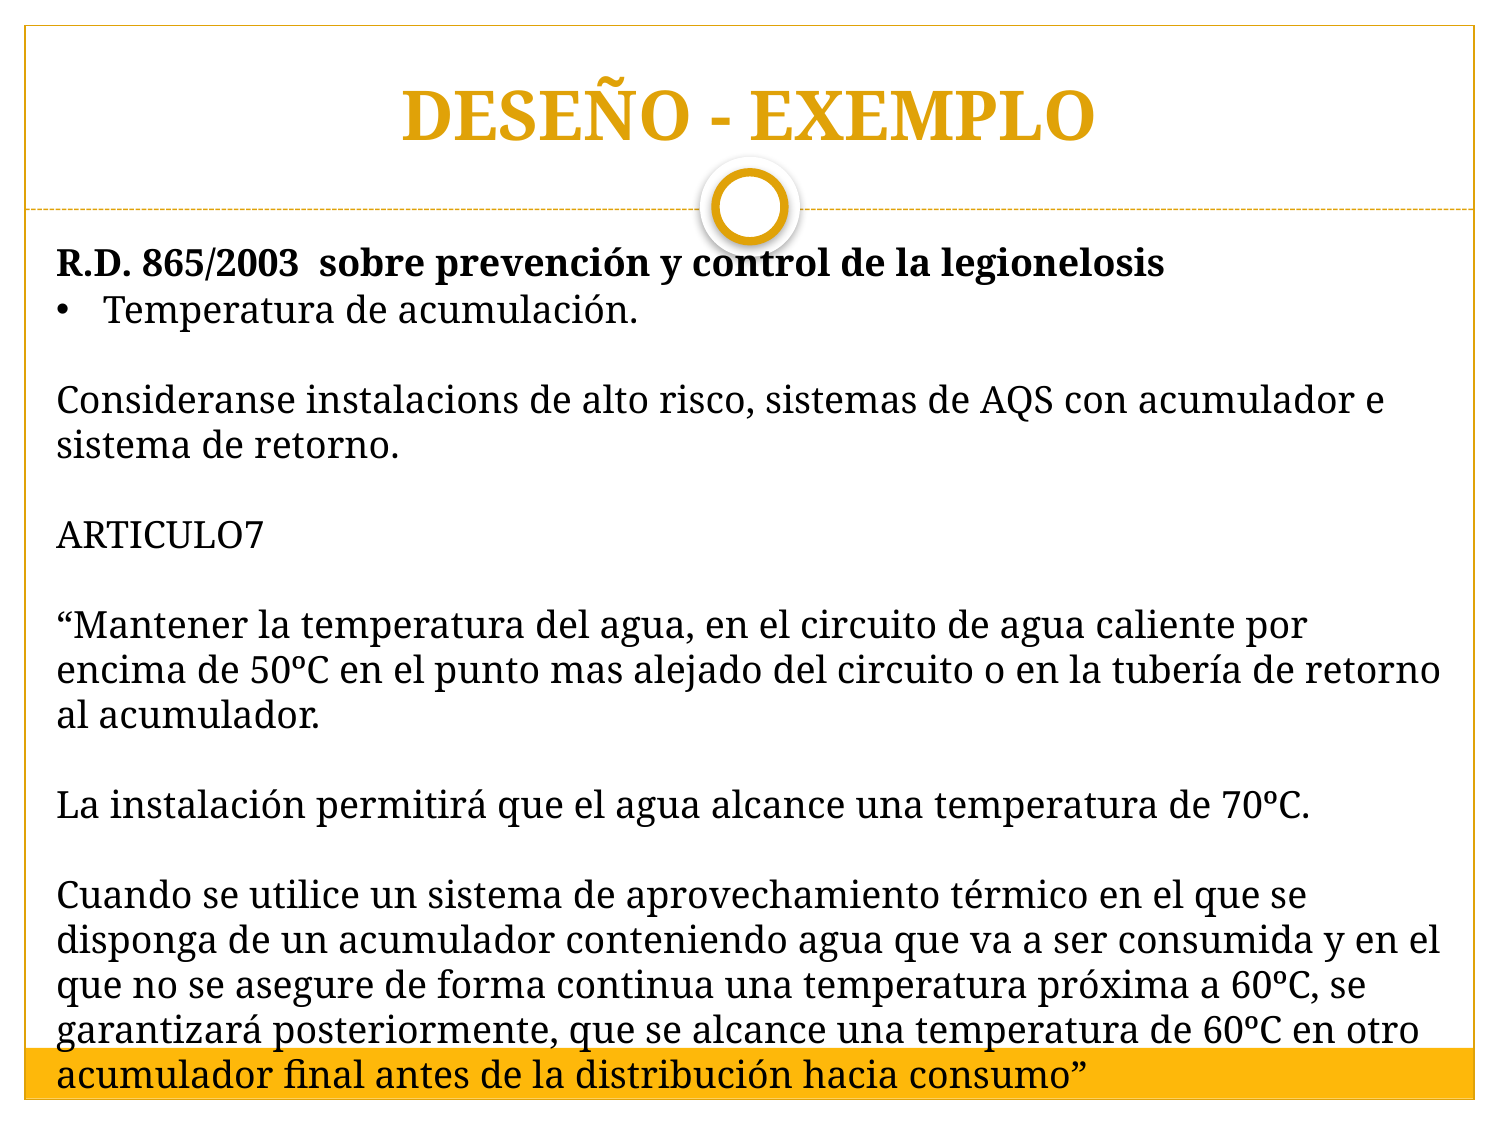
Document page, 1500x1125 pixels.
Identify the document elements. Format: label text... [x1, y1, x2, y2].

text_box Temperatura de acumulación. Consideranse instalacions de alto risco, sistemas de AQS con acumulador e sistema de retorno. ARTICULO7 “Mantener la temperatura del agua, en el circuito de agua caliente por encima de 50ºC en el punto mas alejado del circuito o en la tubería de retorno al acumulador. La instalación permitirá que el agua alcance una temperatura de 70ºC. Cuando se utilice un sistema de aprovechamiento térmico en el que se disponga de un acumulador conteniendo agua que va a ser consumida y en el que no se asegure de forma continua una temperatura próxima a 60ºC, se garantizará posteriormente, que se alcance una temperatura de 60ºC en otro acumulador final antes de la distribución hacia consumo” [41, 278, 1459, 1125]
title DESEÑO - EXEMPLO [49, 37, 1450, 162]
text_box R.D. 865/2003 sobre prevención y control de la legionelosis [41, 231, 1459, 278]
